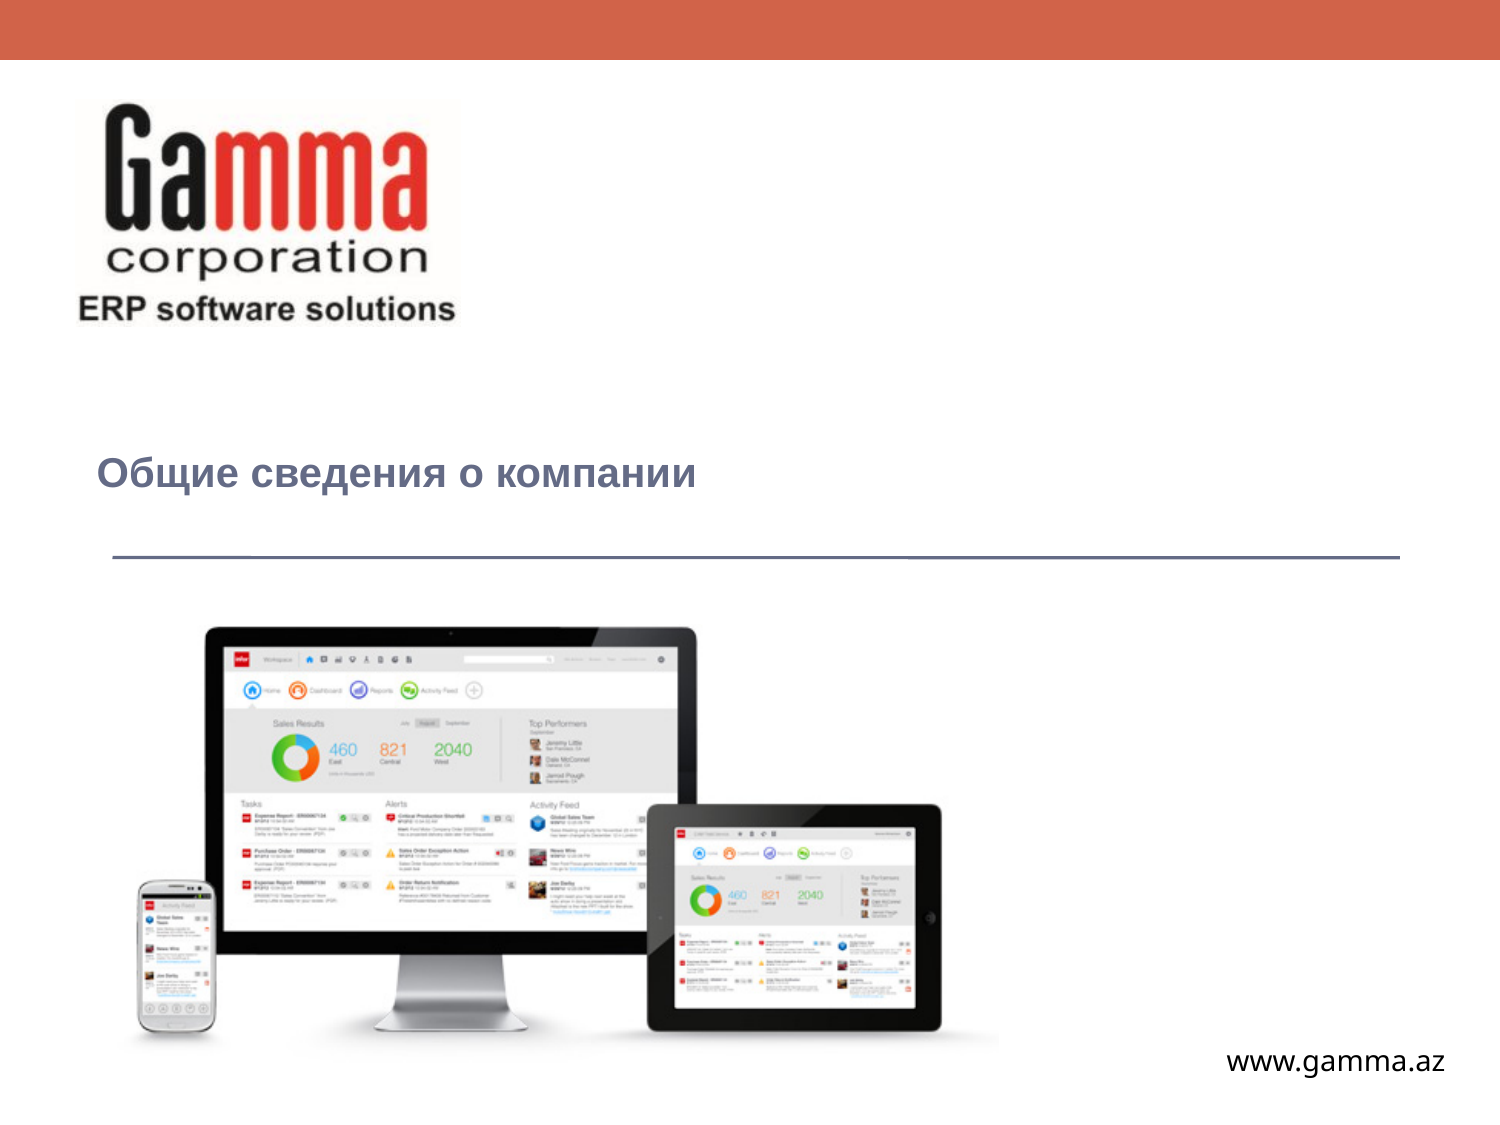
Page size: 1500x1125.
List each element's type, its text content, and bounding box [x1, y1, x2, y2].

text_box www.gamma.az [1060, 1034, 1461, 1085]
text_box Общие сведения о компании [81, 438, 752, 504]
picture [74, 99, 461, 327]
picture [100, 624, 999, 1063]
